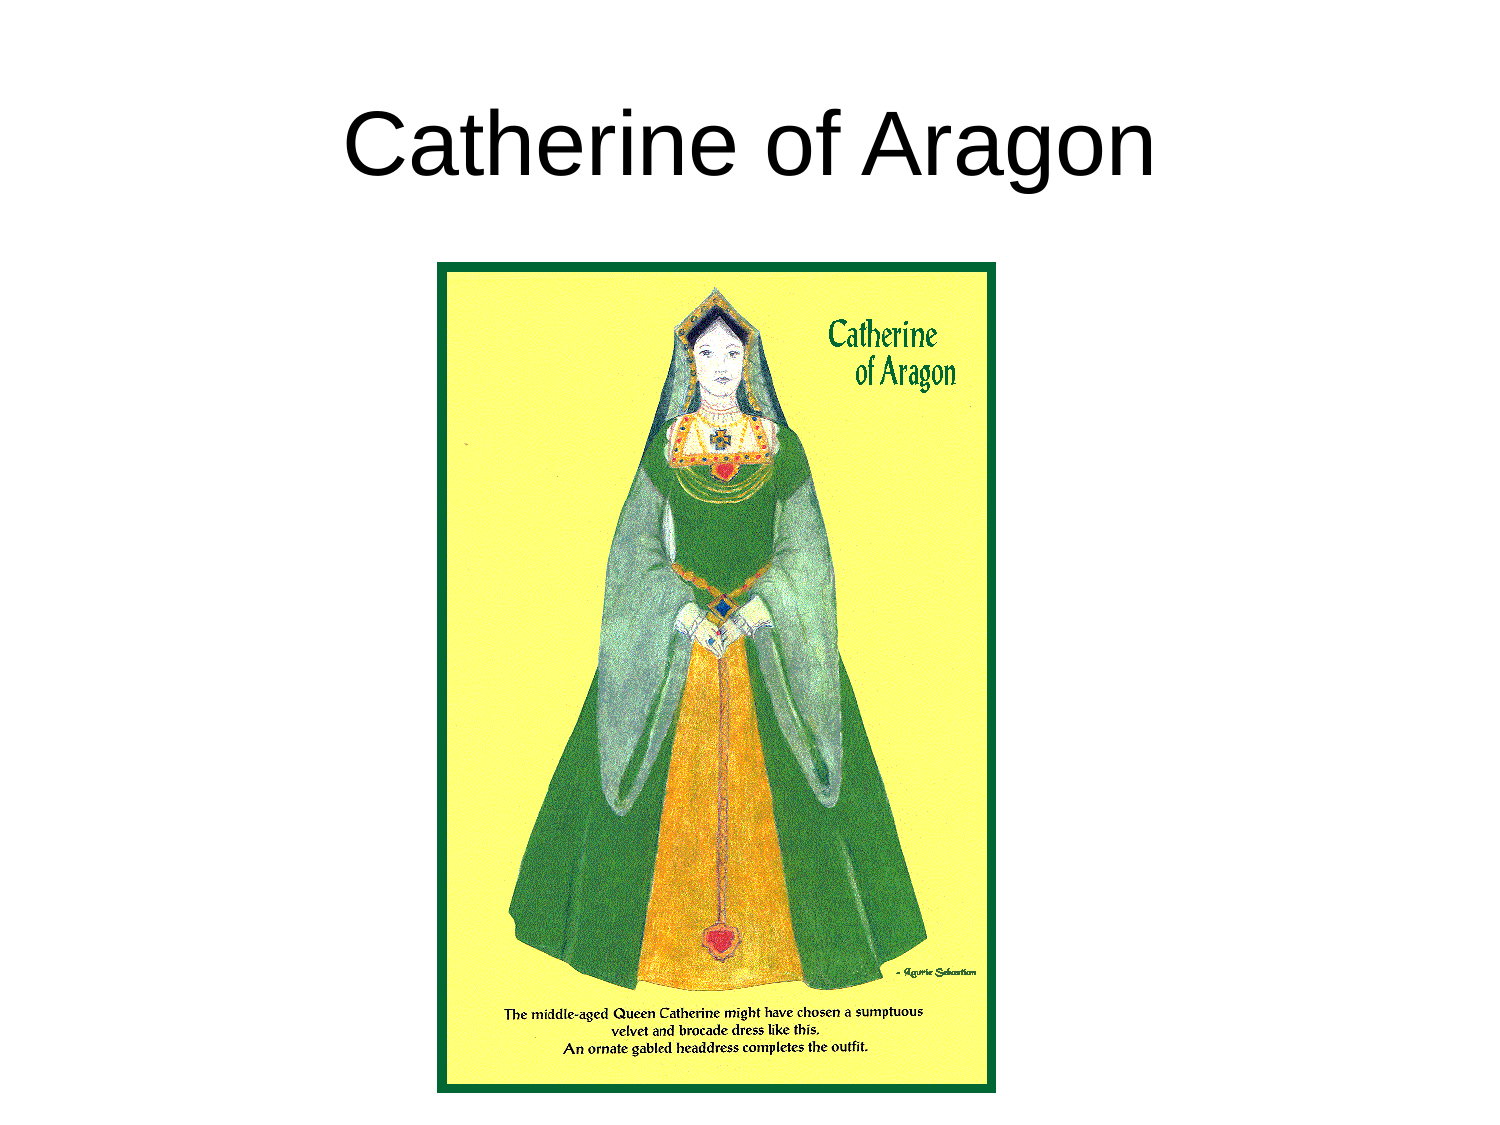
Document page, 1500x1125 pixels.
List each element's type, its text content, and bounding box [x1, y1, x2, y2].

picture [437, 262, 996, 1093]
title Catherine of Aragon [75, 45, 1425, 233]
